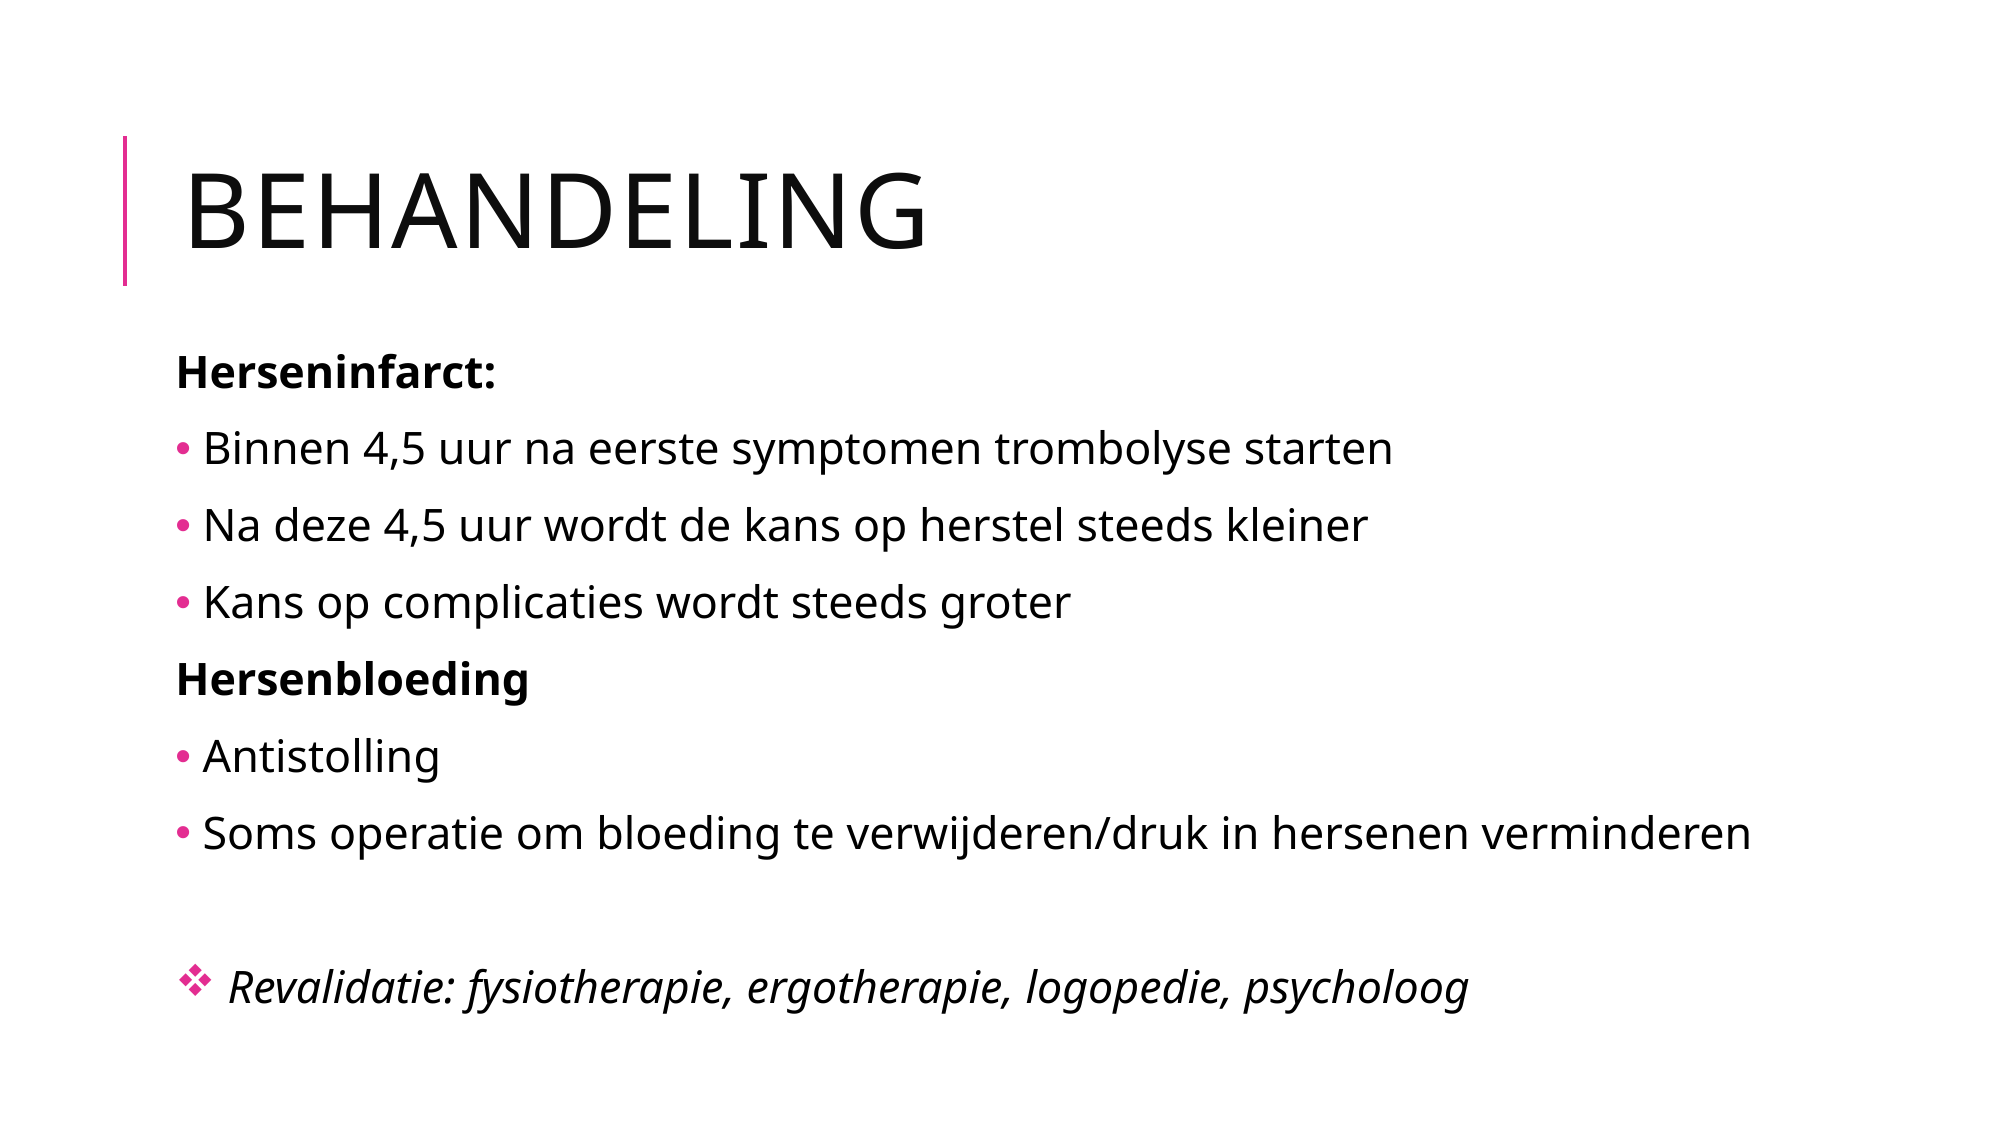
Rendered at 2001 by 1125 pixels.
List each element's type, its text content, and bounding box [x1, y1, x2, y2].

list Herseninfarct: Binnen 4,5 uur na eerste symptomen trombolyse starten Na deze 4,5 uur wordt de kans op herstel steeds kleiner Kans op complicaties wordt steeds groter Hersenbloeding Antistolling Soms operatie om bloeding te verwijderen/druk in hersenen verminderen Revalidatie: fysiotherapie, ergotherapie, logopedie, psycholoog [168, 341, 1763, 1035]
title Behandeling [168, 96, 1763, 341]
